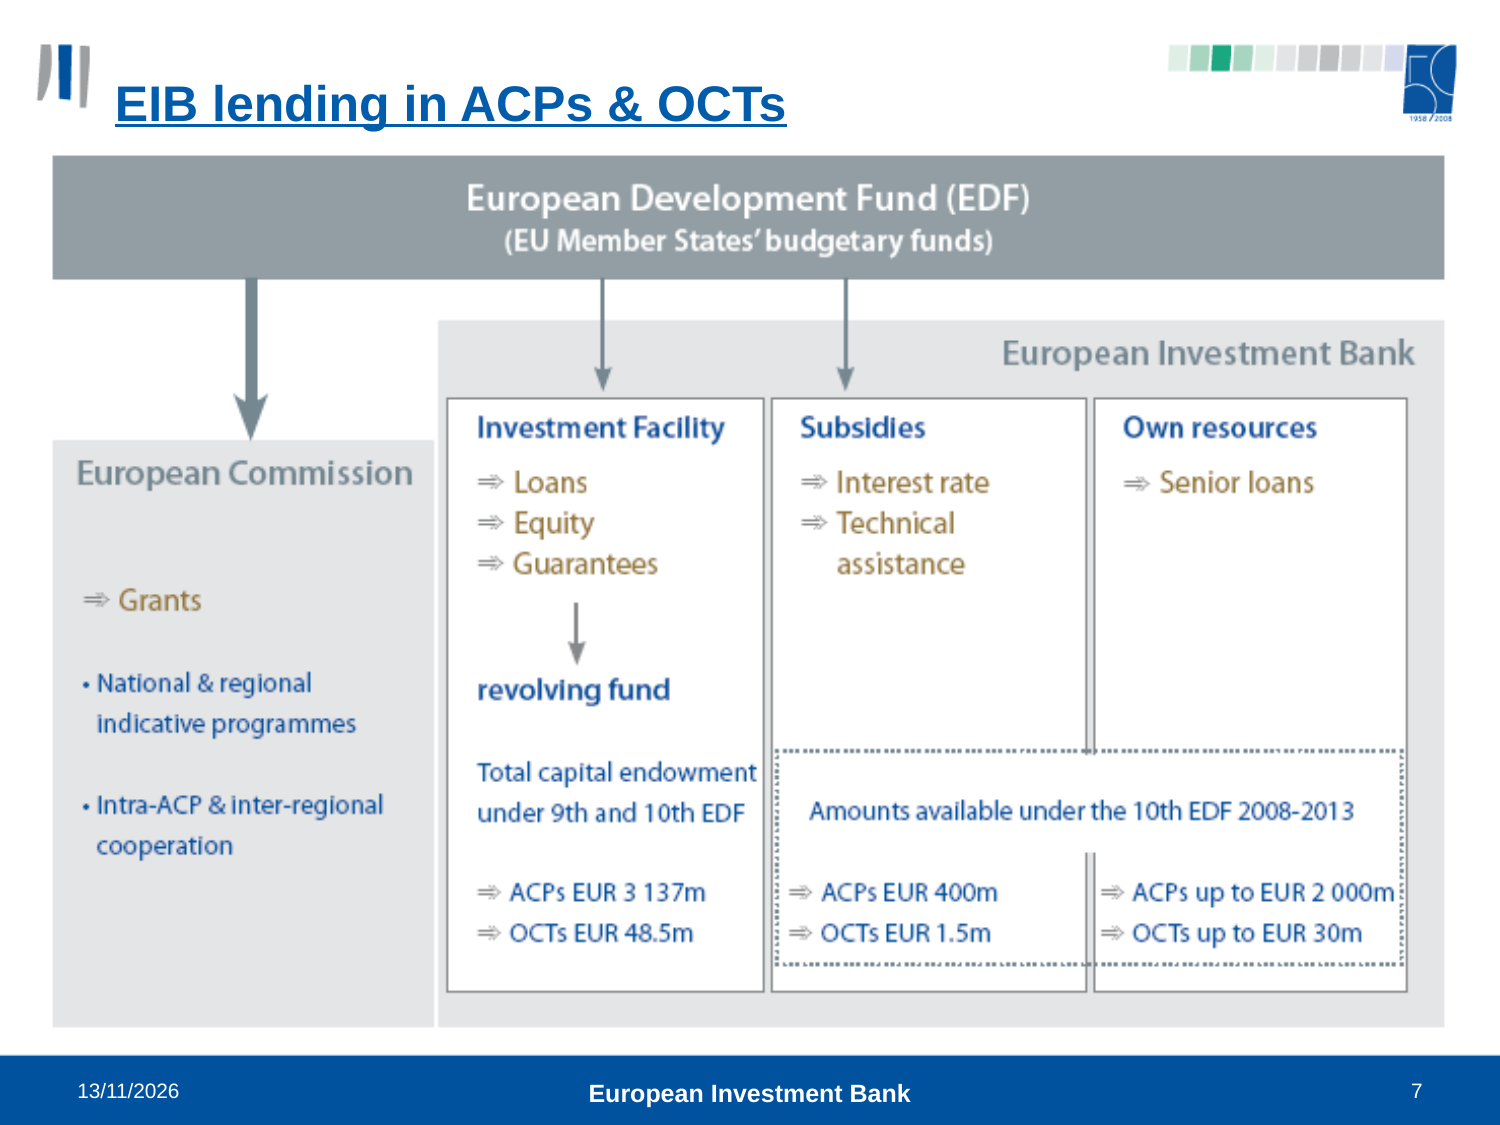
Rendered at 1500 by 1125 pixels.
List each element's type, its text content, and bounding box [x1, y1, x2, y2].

slide_number 7 [1274, 1070, 1438, 1125]
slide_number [62, 1070, 226, 1125]
text_box EIB lending in ACPs & OCTs [100, 42, 1282, 147]
picture [0, 0, 1500, 1125]
footer European Investment Bank [229, 1070, 1271, 1125]
